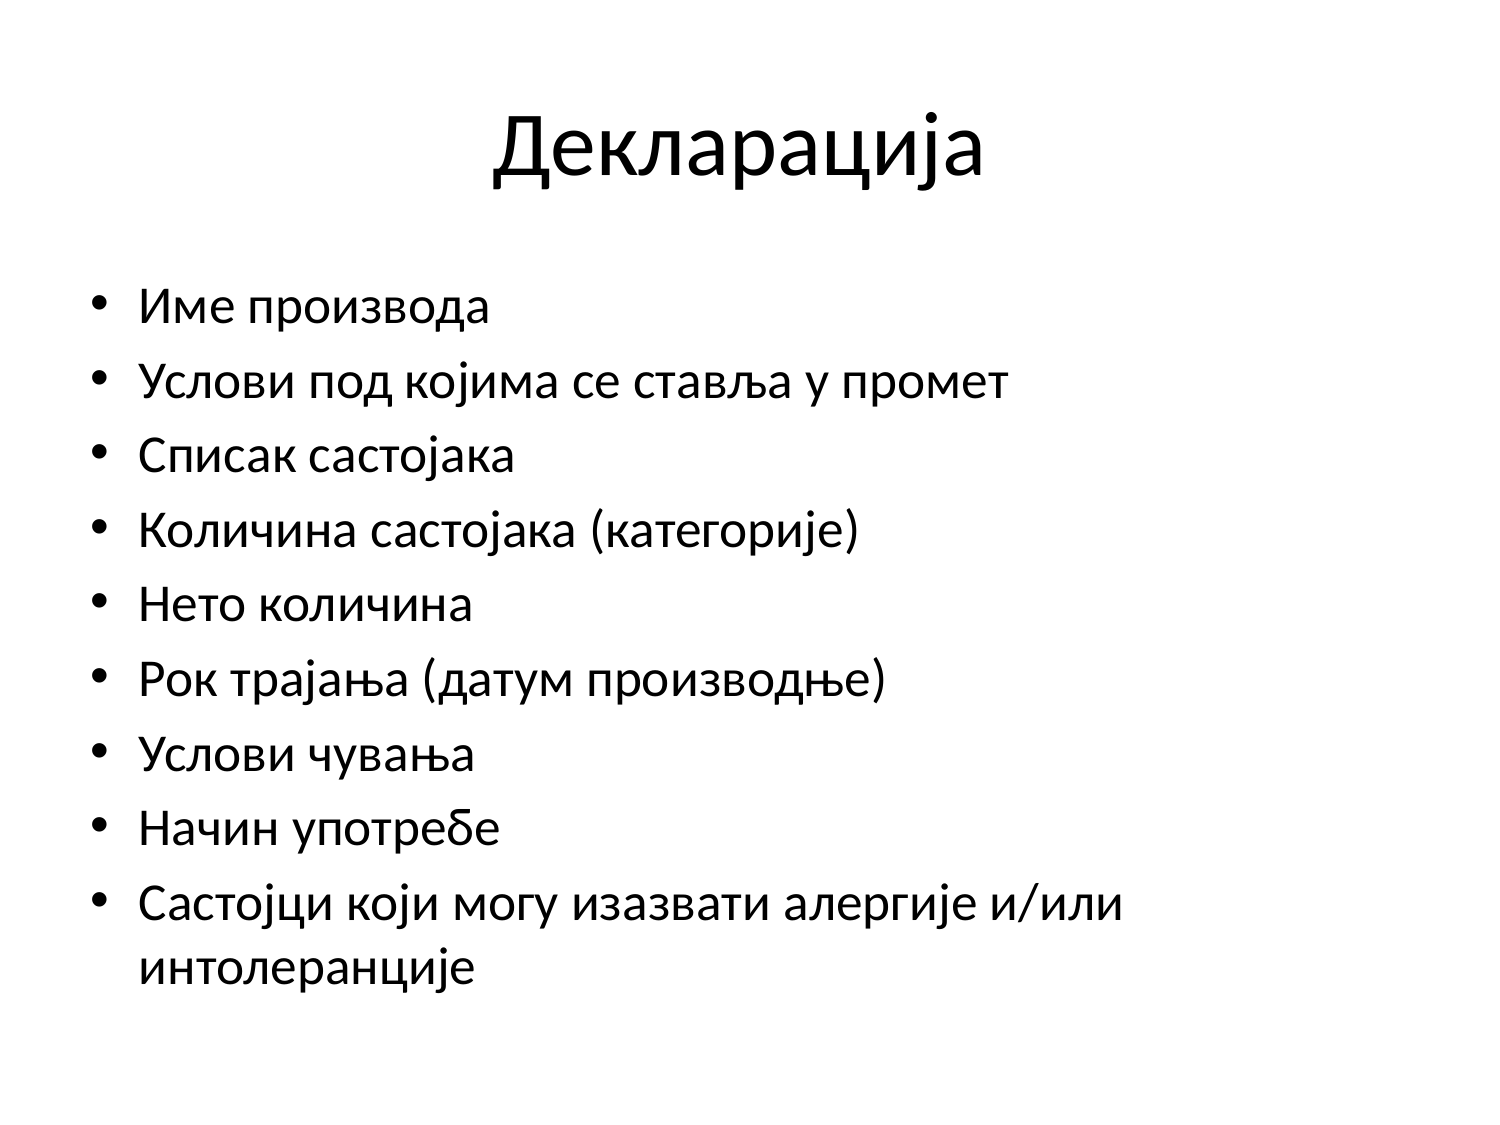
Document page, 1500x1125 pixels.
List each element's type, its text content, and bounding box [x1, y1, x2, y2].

list Име производа Услови под којима се ставља у промет Списак састојака Количина састојака (категорије) Нето количина Рок трајања (датум производње) Услови чувања Начин употребе Састојци који могу изазвати алергије и/или интолеранције [75, 262, 1425, 1005]
title Декларација [75, 45, 1425, 233]
